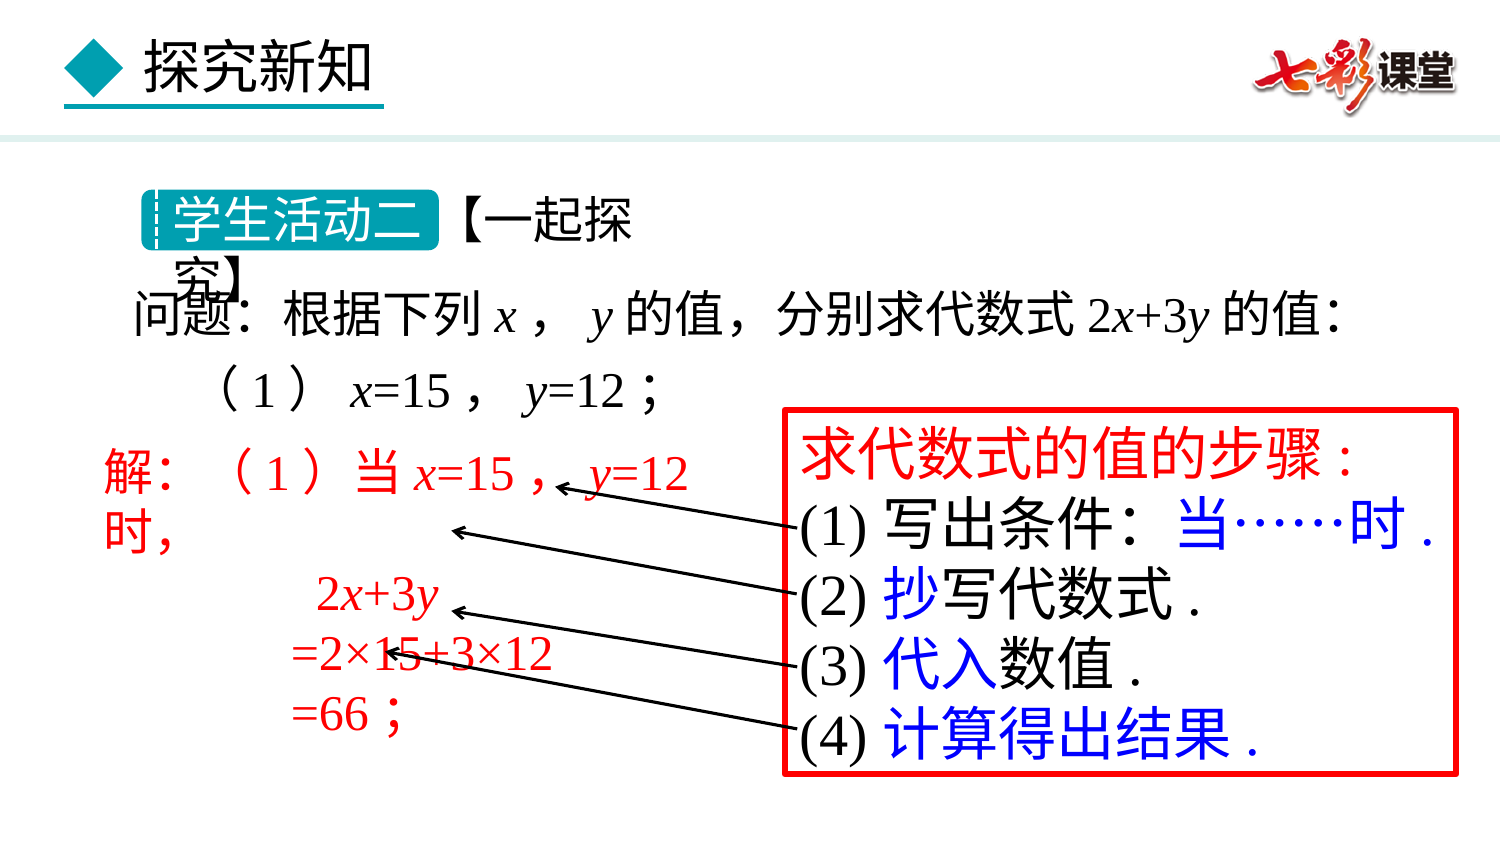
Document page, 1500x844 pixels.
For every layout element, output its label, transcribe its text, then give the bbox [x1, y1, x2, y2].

picture [1249, 32, 1461, 118]
text_box 问题：根据下列x，y的值，分别求代数式2x+3y的值： （1）x=15，y=12； [117, 260, 1477, 425]
text_box 求代数式的值的步骤: (1)写出条件：当……时. (2)抄写代数式. (3)代入数值. (4)计算得出结果. [784, 409, 1457, 775]
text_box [450, 610, 798, 650]
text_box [450, 530, 797, 595]
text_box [554, 486, 798, 529]
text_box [384, 651, 798, 730]
text_box 解：（1）当x=15，y=12时， 2x+3y =2×15+3×12 =66； [88, 433, 727, 748]
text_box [141, 180, 744, 257]
